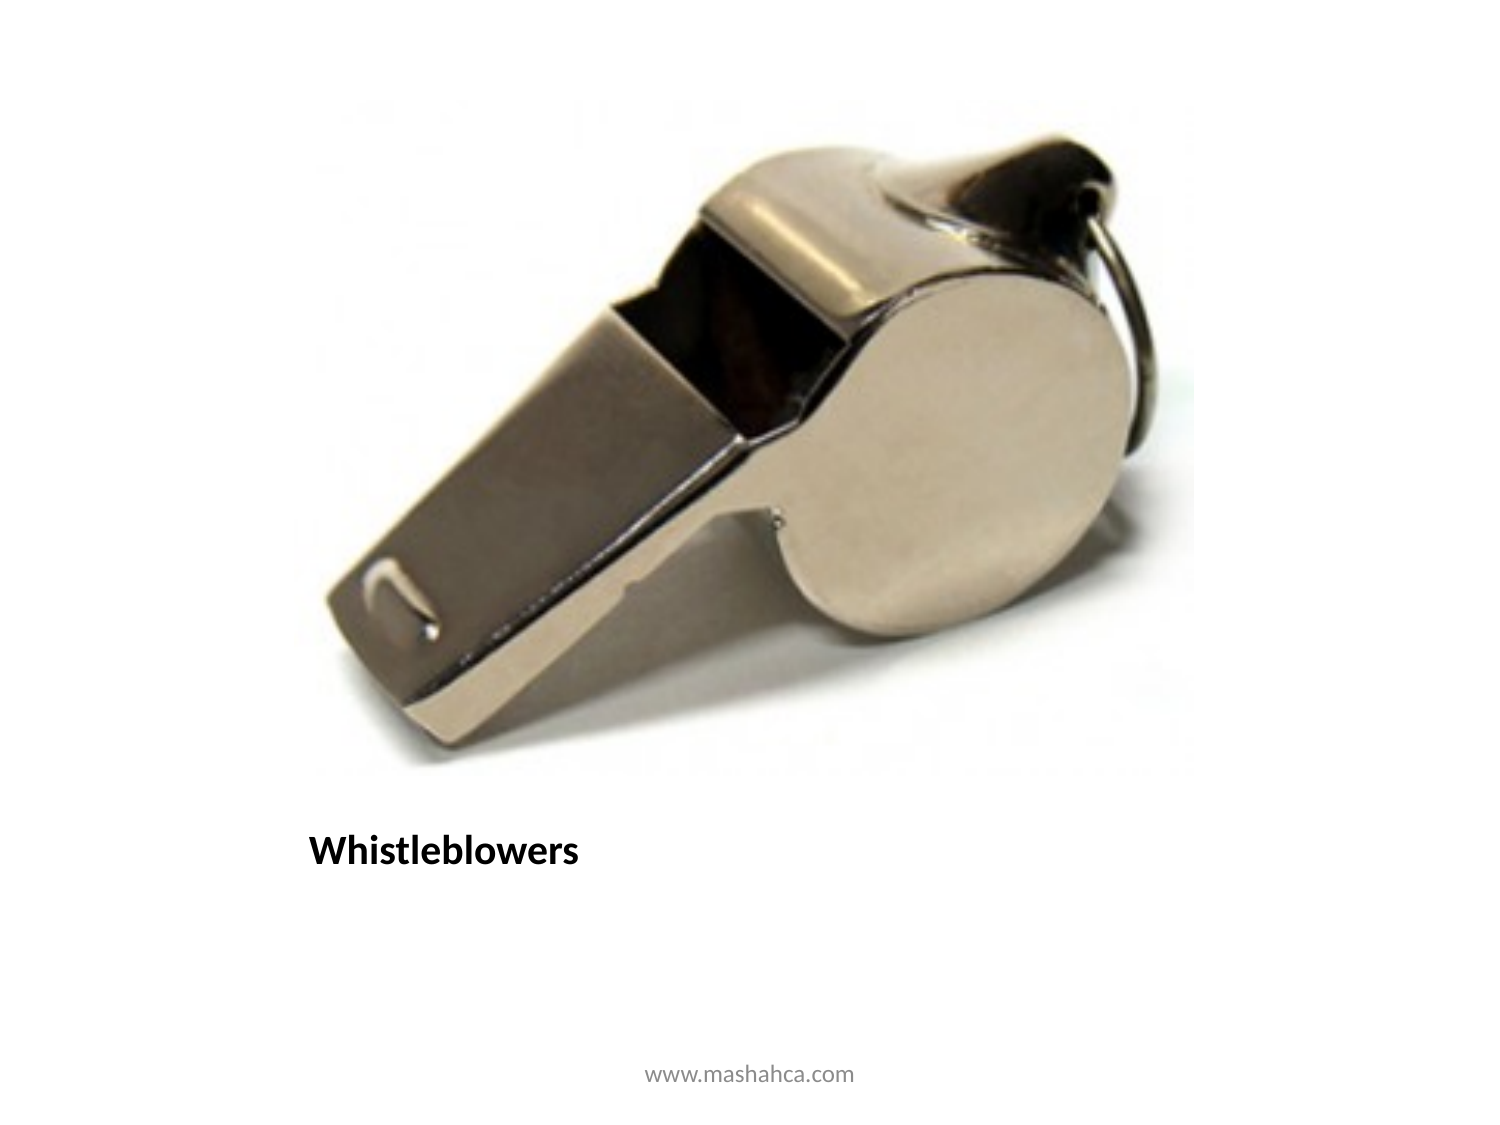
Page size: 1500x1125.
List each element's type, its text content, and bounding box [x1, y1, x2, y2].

picture [293, 100, 1195, 776]
footer www.mashahca.com [512, 1042, 988, 1103]
title Whistleblowers [294, 787, 1194, 881]
